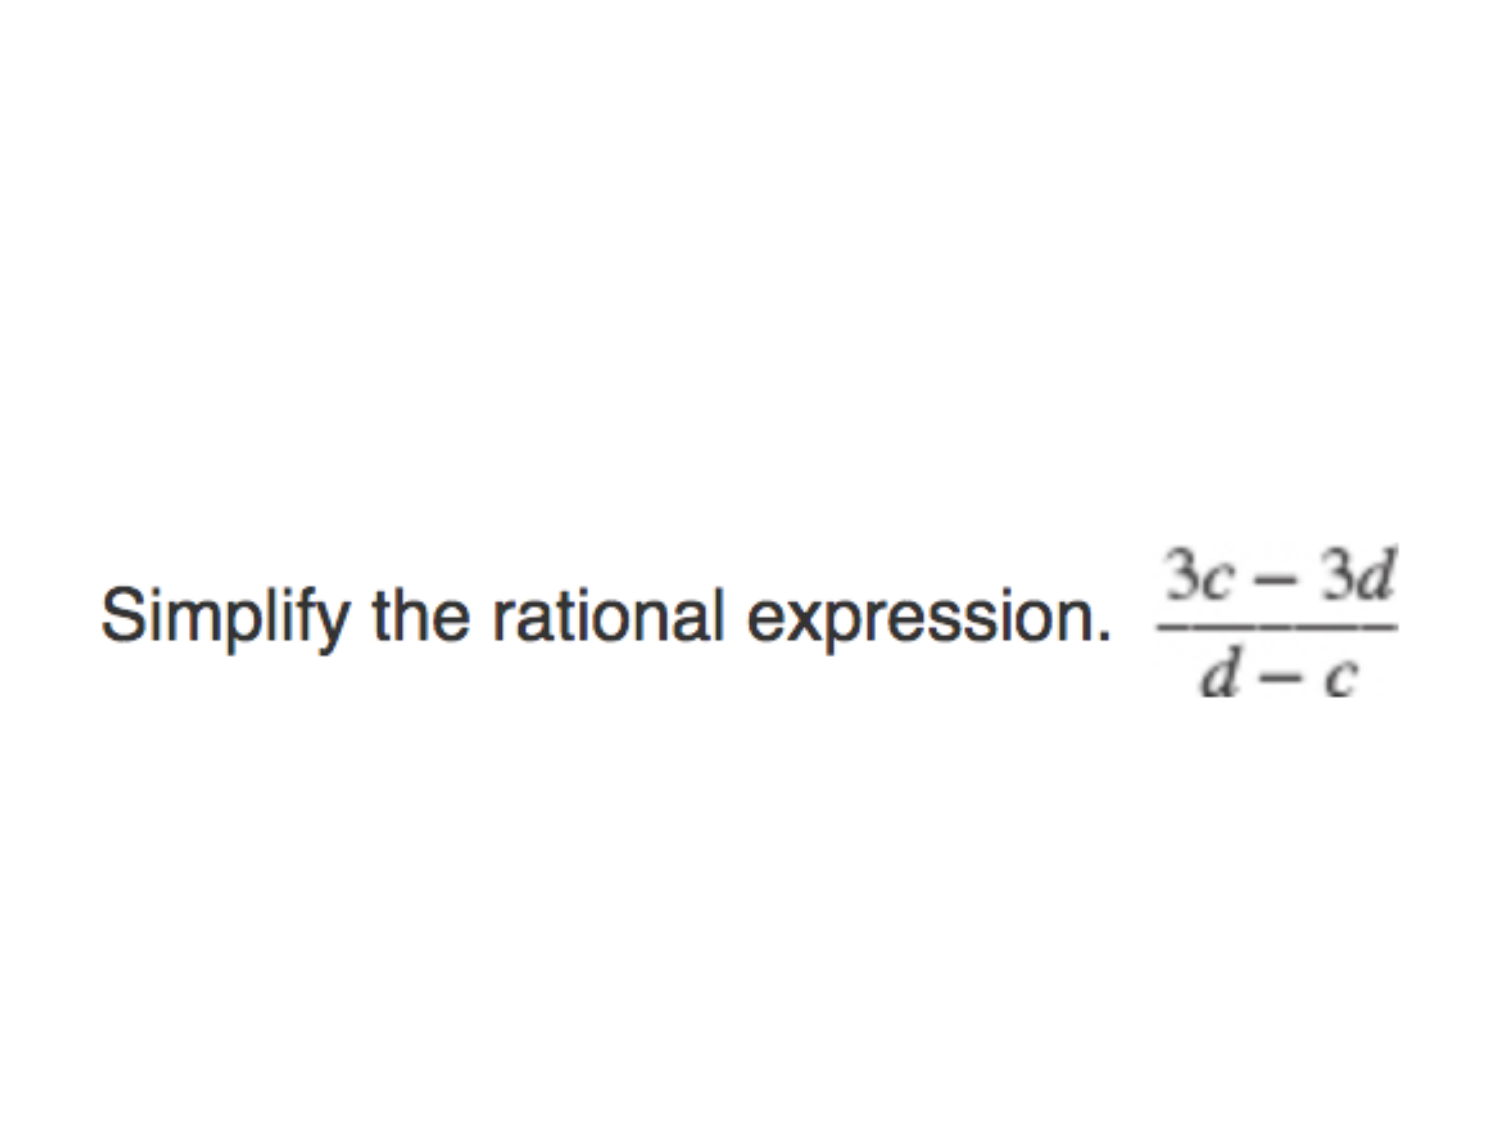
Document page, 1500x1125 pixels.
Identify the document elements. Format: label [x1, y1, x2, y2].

list [74, 262, 1426, 1006]
